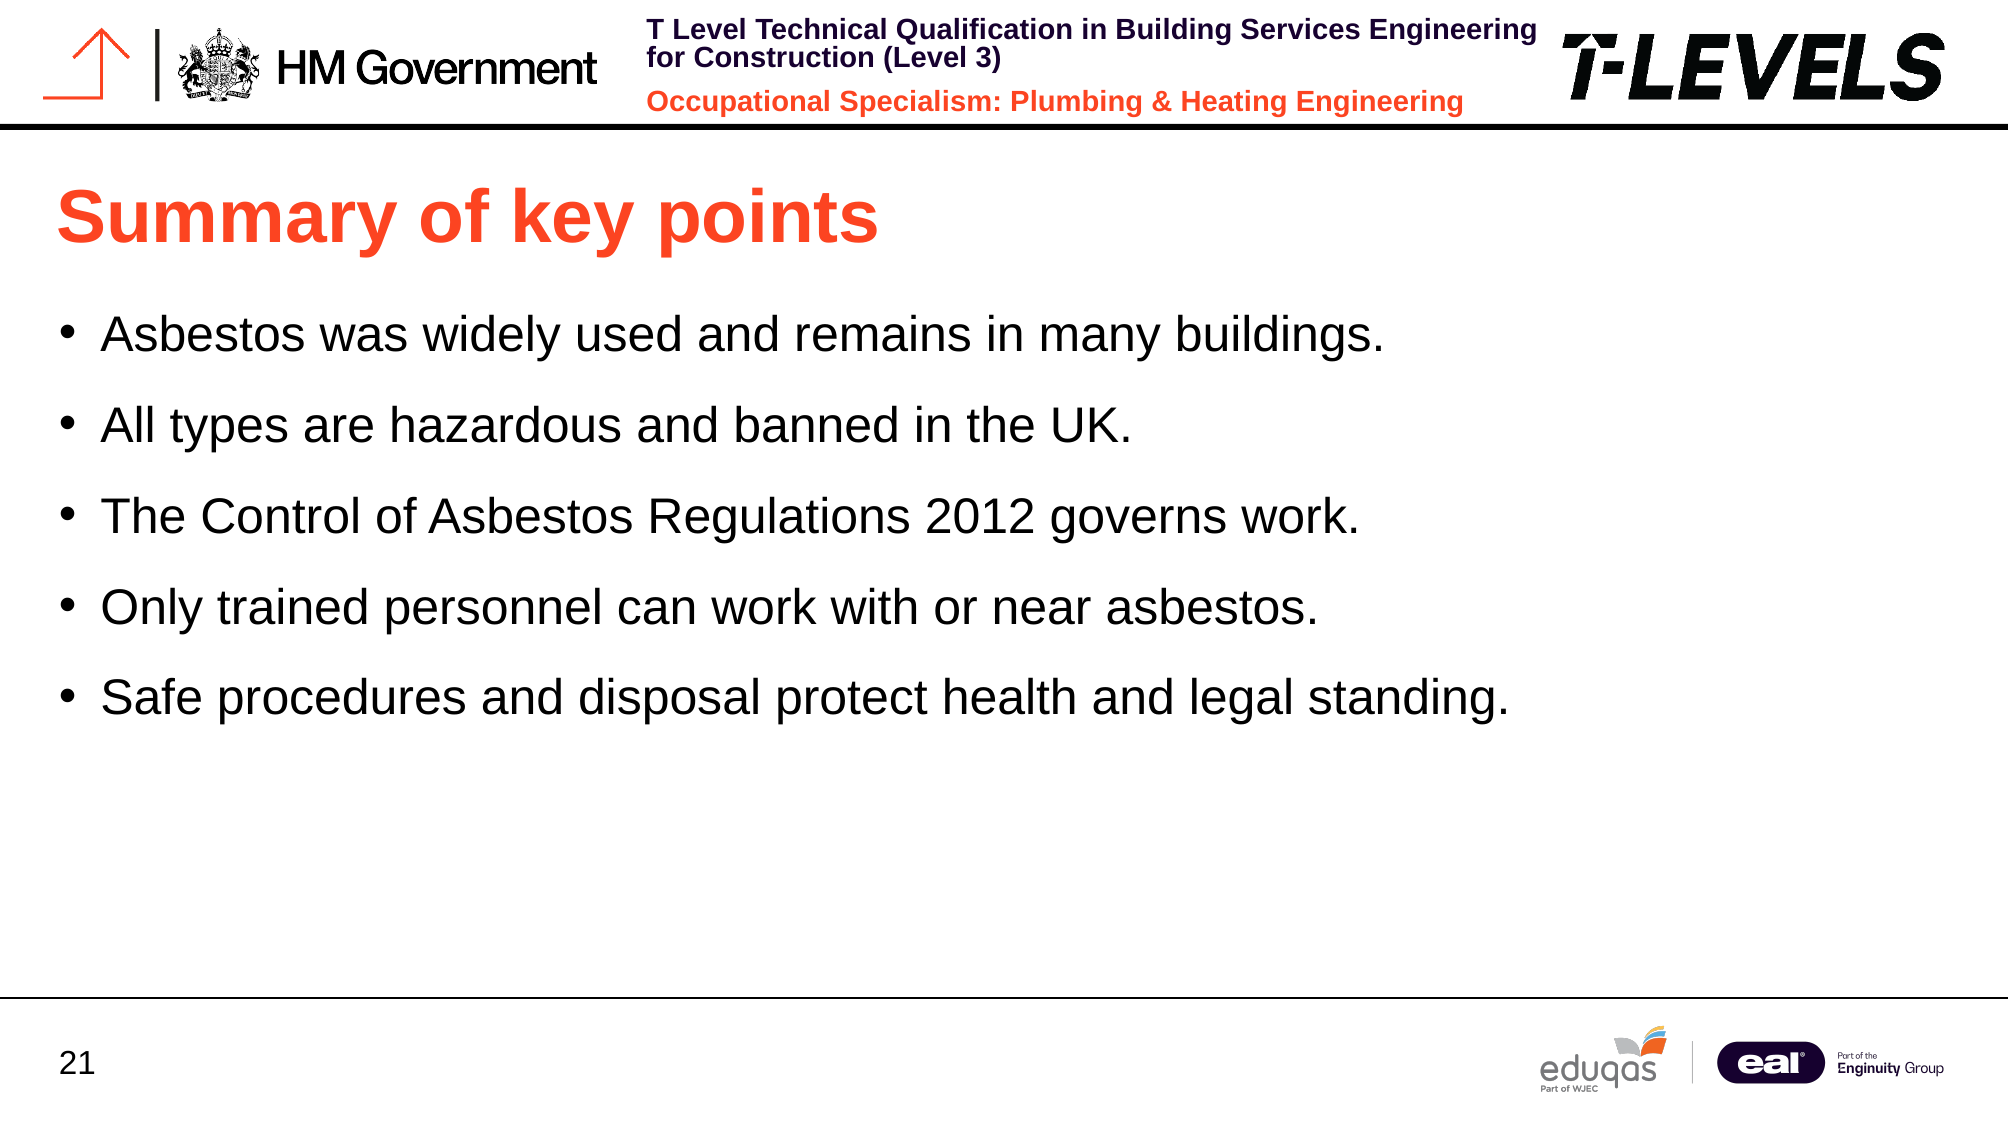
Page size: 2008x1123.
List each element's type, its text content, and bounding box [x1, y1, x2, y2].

picture [1543, 25, 1964, 108]
picture [1535, 1021, 1949, 1097]
picture [38, 27, 136, 100]
picture [155, 28, 597, 102]
title Summary of key points [41, 111, 1949, 314]
list Asbestos was widely used and remains in many buildings. All types are hazardous and banned in the UK. The Control of Asbestos Regulations 2012 governs work. Only trained personnel can work with or near asbestos. Safe procedures and disposal protect health and legal standing. [59, 295, 1957, 901]
